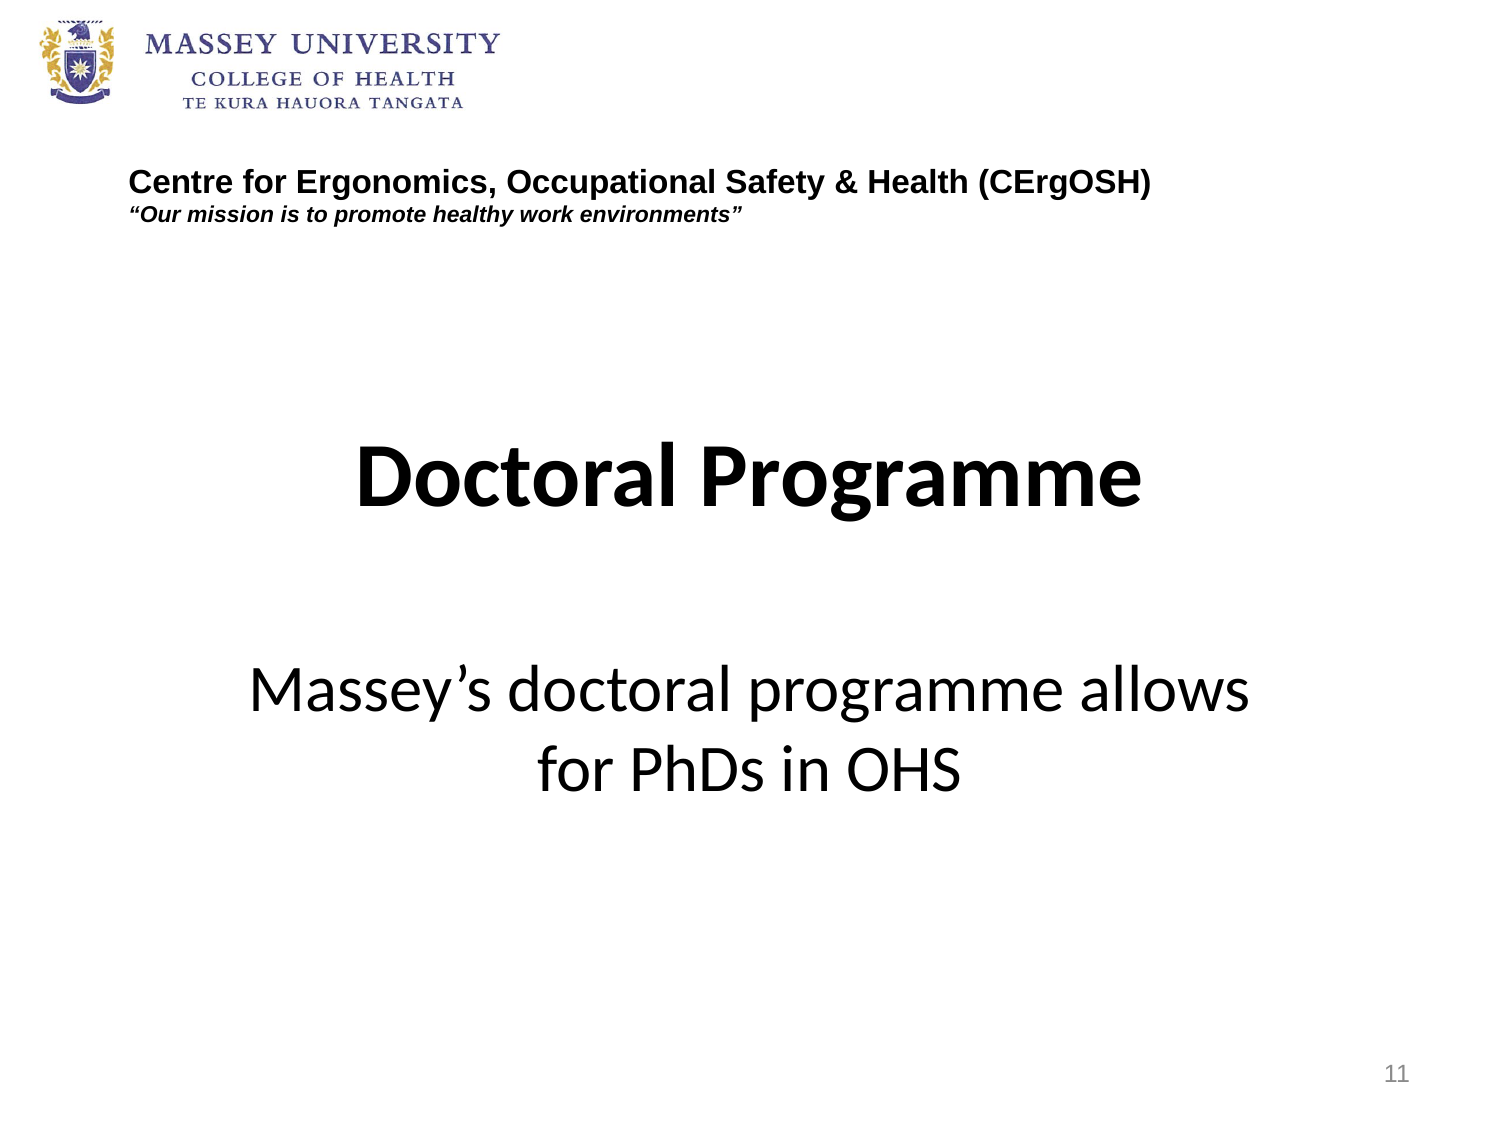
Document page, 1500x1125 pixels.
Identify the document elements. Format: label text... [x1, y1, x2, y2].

title Doctoral Programme [112, 349, 1388, 591]
subtitle Massey’s doctoral programme allows for PhDs in OHS [225, 637, 1275, 925]
slide_number 11 [1074, 1042, 1425, 1103]
